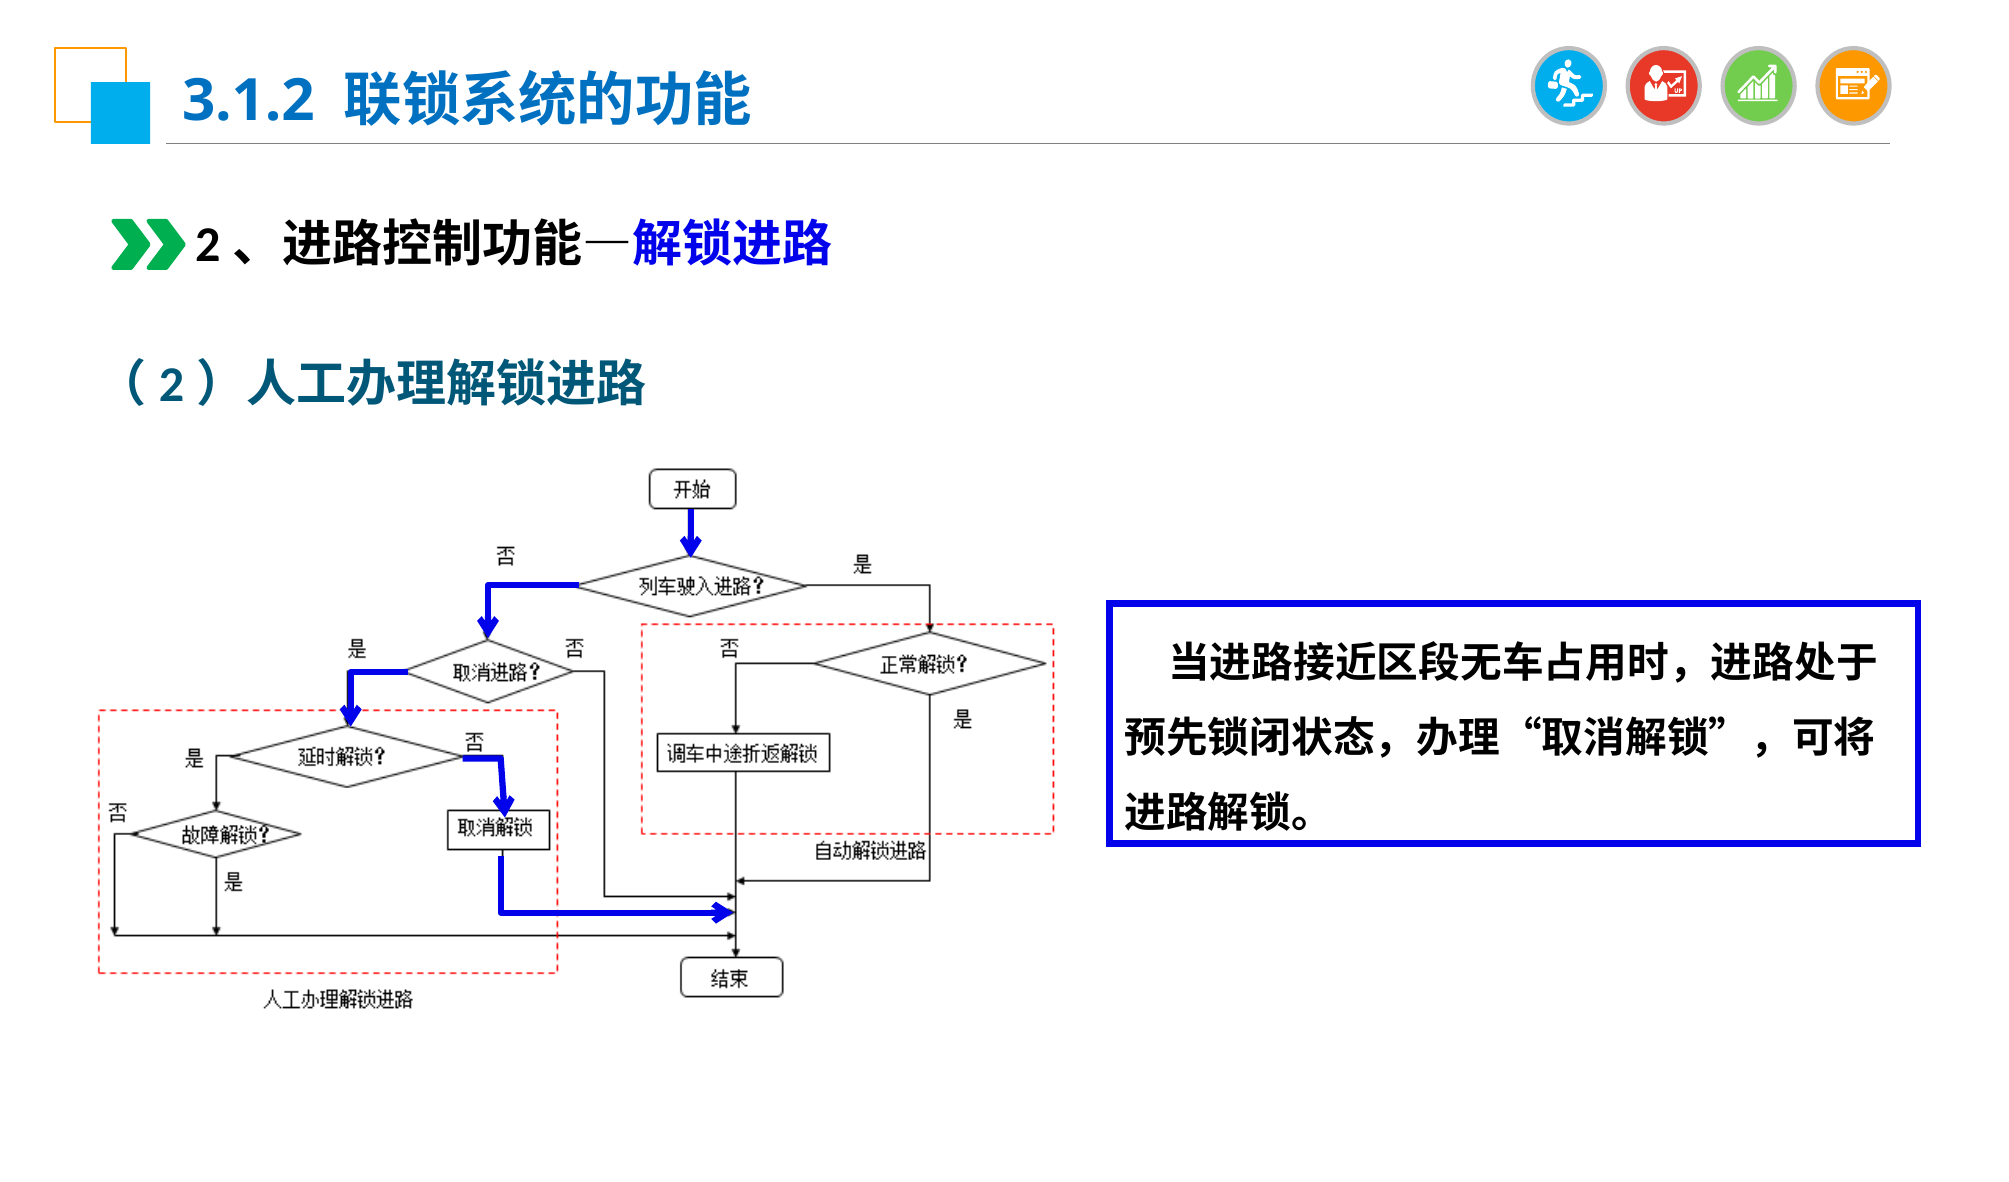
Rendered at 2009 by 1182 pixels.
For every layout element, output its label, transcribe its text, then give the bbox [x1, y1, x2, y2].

text_box 3.1.2 联锁系统的功能 [161, 51, 773, 142]
picture [89, 461, 1067, 1019]
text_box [113, 203, 844, 280]
text_box （2）人工办理解锁进路 [82, 344, 661, 420]
text_box 当进路接近区段无车占用时，进路处于预先锁闭状态，办理“取消解锁”，可将进路解锁。 [1109, 603, 1918, 844]
